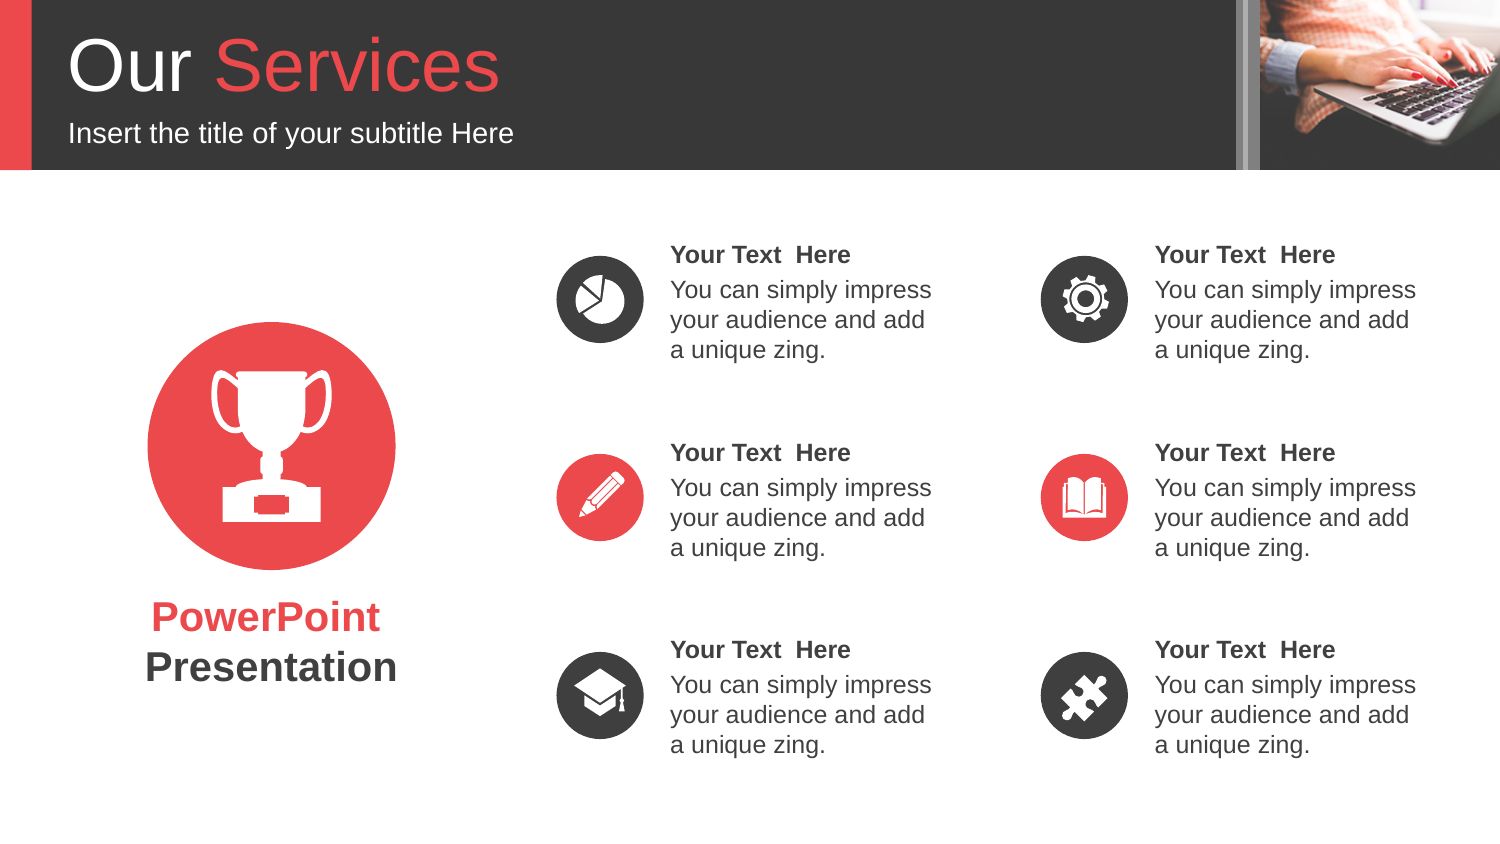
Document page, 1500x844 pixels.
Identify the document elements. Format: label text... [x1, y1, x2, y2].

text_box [1139, 231, 1436, 373]
text_box [1038, 649, 1131, 742]
text_box [1058, 672, 1110, 724]
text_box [1139, 626, 1436, 768]
text_box [554, 649, 646, 742]
text_box [577, 469, 627, 520]
text_box [1060, 475, 1109, 520]
text_box [209, 368, 334, 525]
text_box [145, 319, 398, 573]
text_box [655, 626, 952, 768]
picture [0, 0, 1500, 844]
list Our Services [53, 13, 1235, 108]
text_box [1060, 273, 1112, 325]
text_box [1139, 428, 1436, 570]
list Insert the title of your subtitle Here [53, 108, 1235, 156]
text_box [1038, 451, 1131, 544]
text_box PowerPoint Presentation [75, 581, 468, 697]
text_box [554, 451, 646, 544]
text_box [1038, 253, 1131, 346]
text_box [655, 428, 952, 570]
text_box [572, 666, 628, 718]
text_box [554, 253, 646, 346]
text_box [655, 231, 952, 373]
text_box [573, 273, 627, 326]
